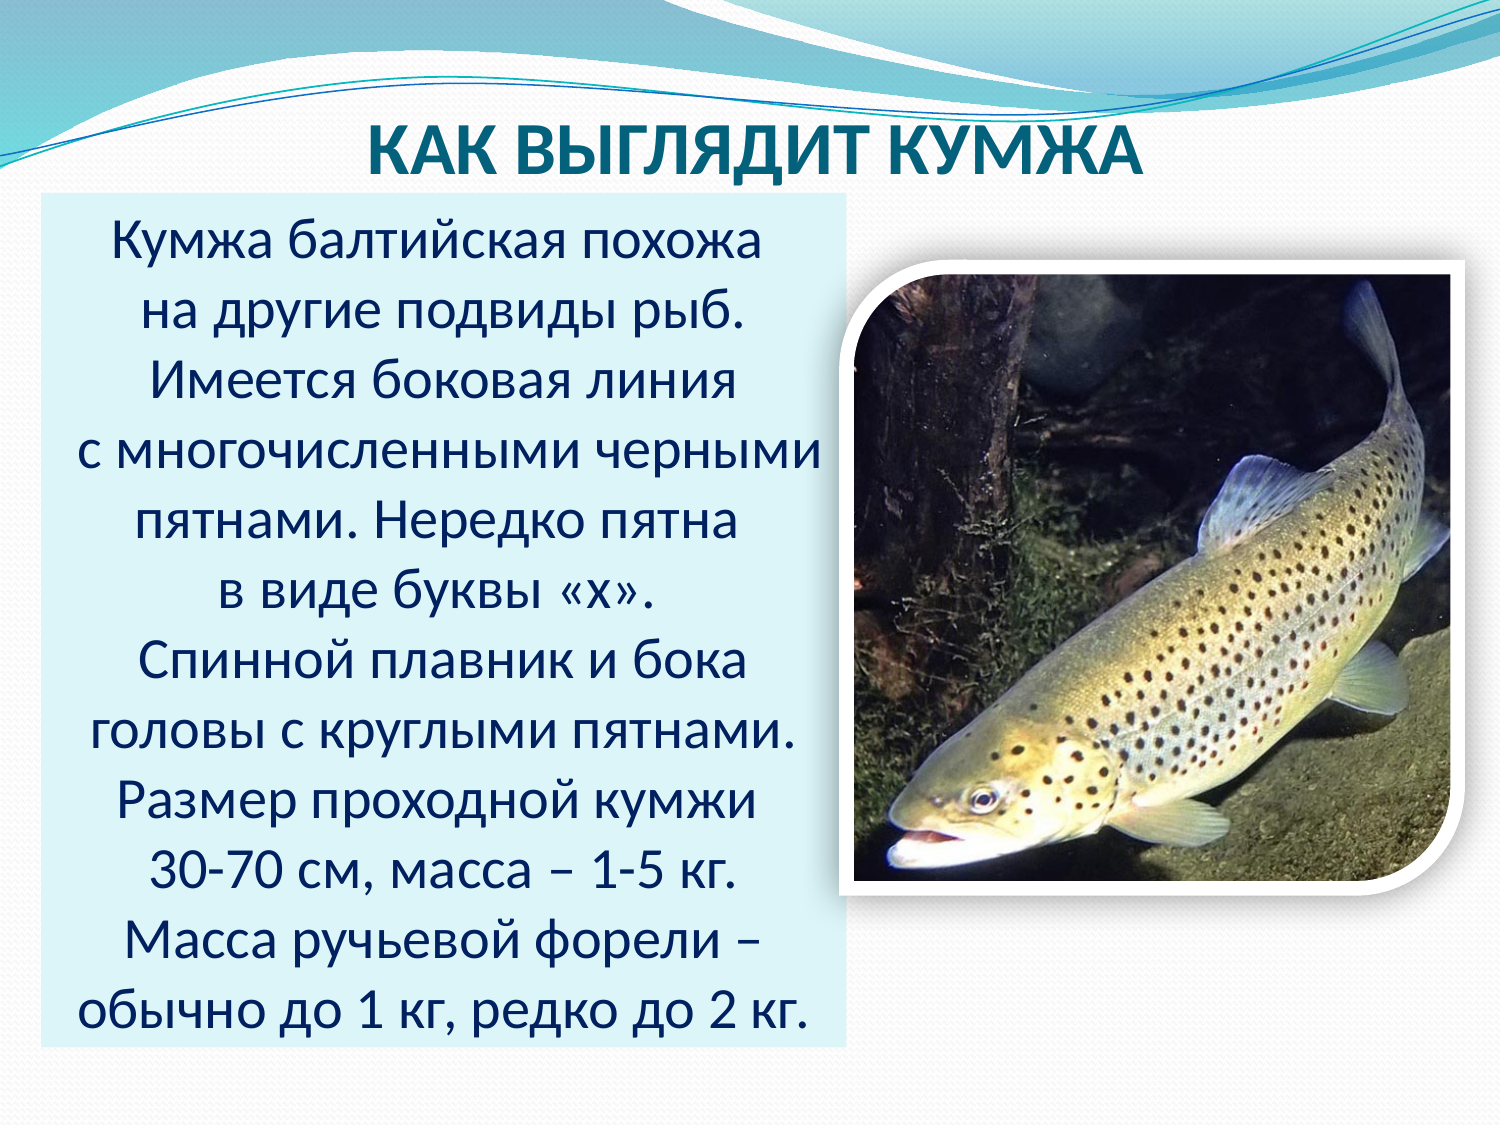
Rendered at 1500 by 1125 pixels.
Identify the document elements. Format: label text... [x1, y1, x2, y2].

text_box Кумжа балтийская похожа на другие подвиды рыб. Имеется боковая линия с многочисленными черными пятнами. Нередко пятна в виде буквы «х». Спинной плавник и бока головы с круглыми пятнами. Размер проходной кумжи 30-70 см, масса – 1-5 кг. Масса ручьевой форели – обычно до 1 кг, редко до 2 кг. [41, 192, 847, 1048]
title КАК ВЫГЛЯДИТ КУМЖА [75, 90, 1438, 193]
picture [846, 266, 1458, 889]
